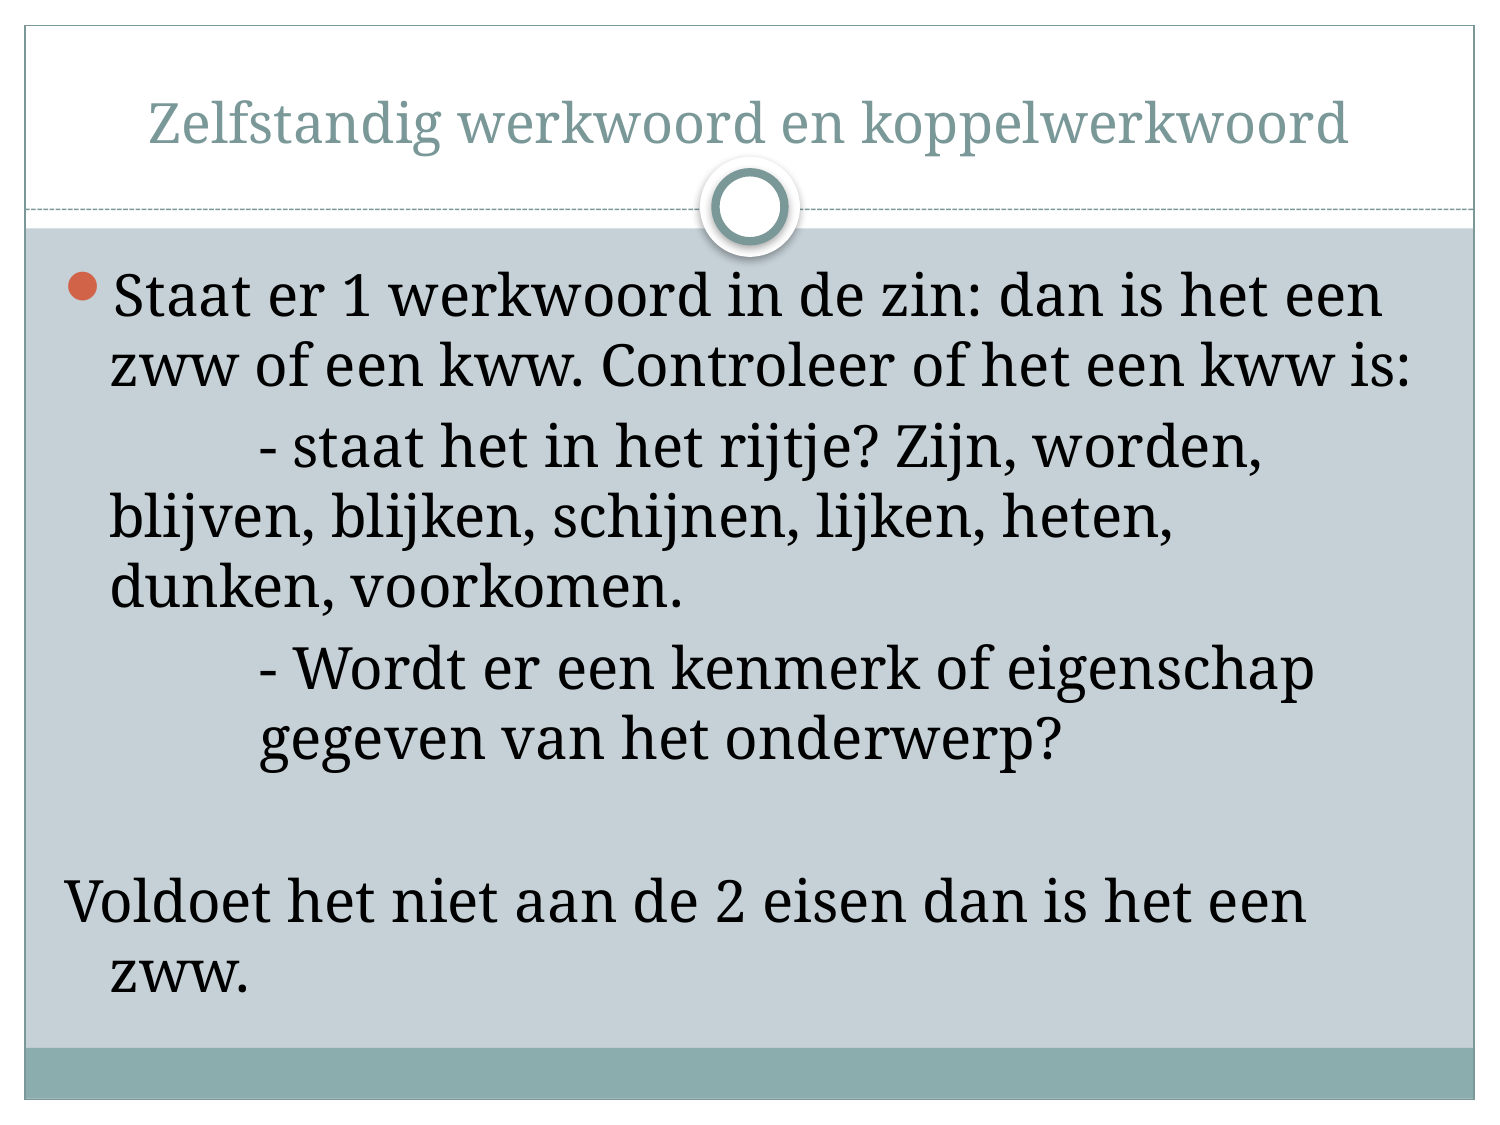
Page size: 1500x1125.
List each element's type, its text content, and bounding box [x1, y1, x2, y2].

list Staat er 1 werkwoord in de zin: dan is het een zww of een kww. Controleer of het een kww is: - staat het in het rijtje? Zijn, worden, blijven, blijken, schijnen, lijken, heten, dunken, voorkomen. - Wordt er een kenmerk of eigenschap gegeven van het onderwerp? Voldoet het niet aan de 2 eisen dan is het een zww. [49, 250, 1445, 1001]
title Zelfstandig werkwoord en koppelwerkwoord [49, 37, 1450, 162]
